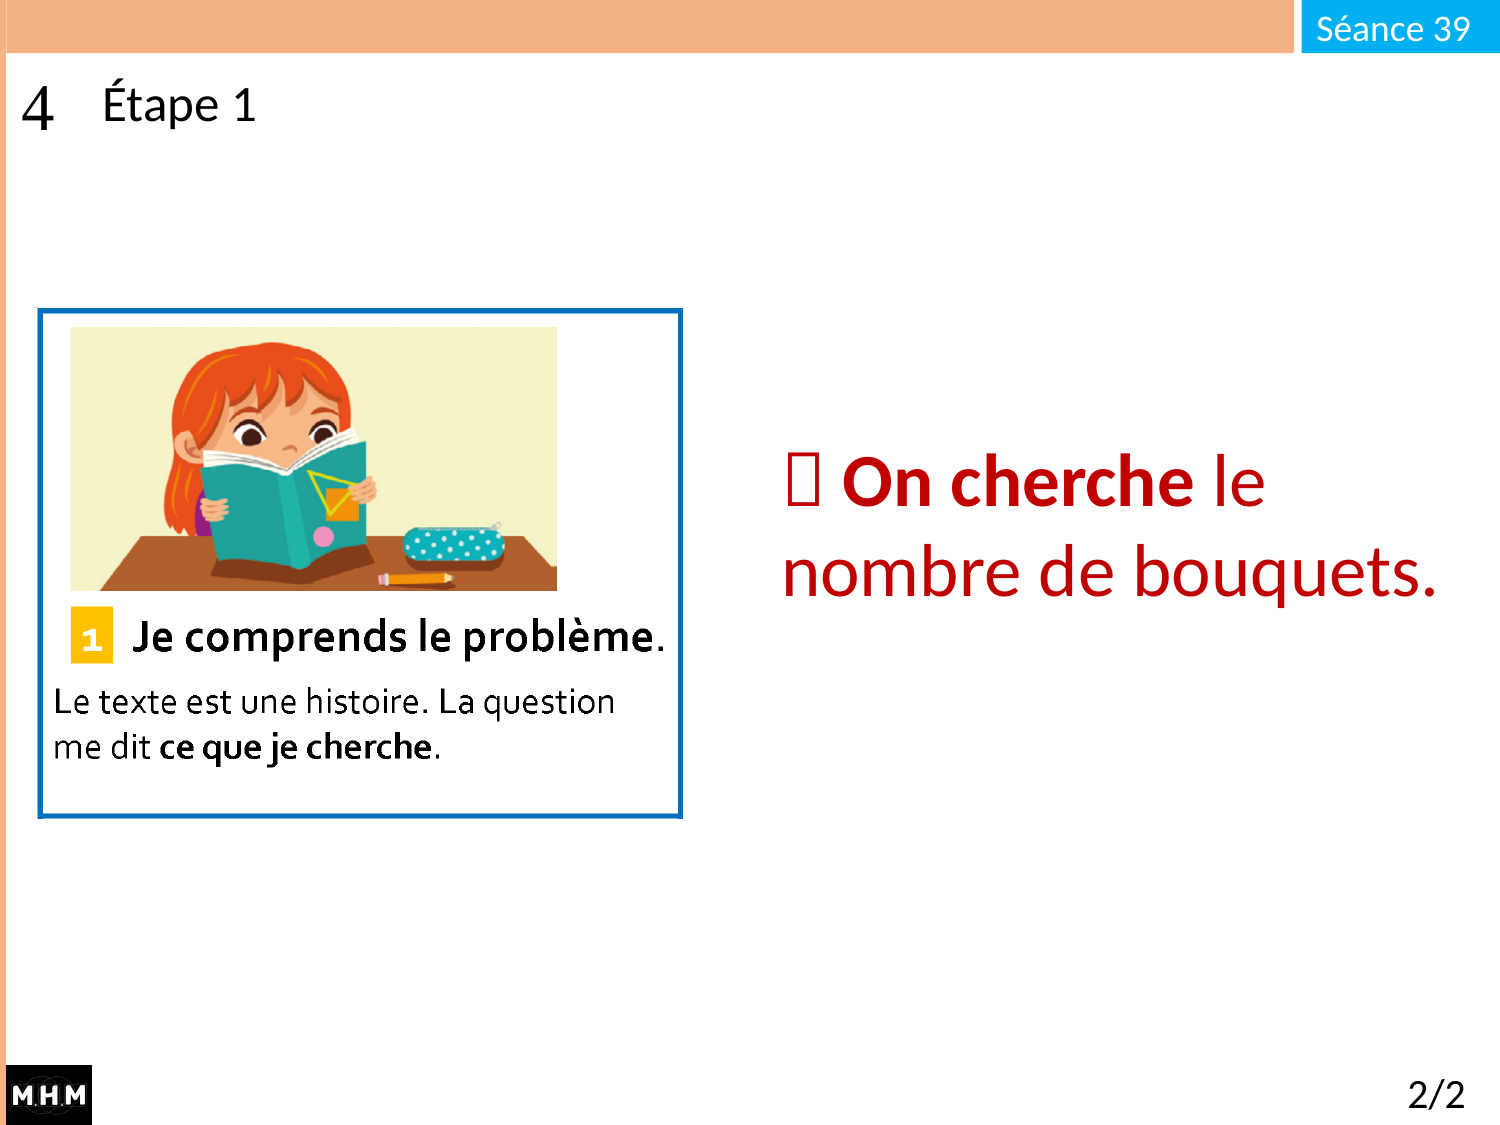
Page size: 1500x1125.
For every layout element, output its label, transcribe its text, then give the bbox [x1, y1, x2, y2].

title Étape 1 [87, 32, 1382, 140]
picture [34, 306, 684, 819]
list 2/2 [1373, 1064, 1500, 1125]
picture [6, 1065, 92, 1125]
text_box  On cherche le nombre de bouquets. [766, 424, 1476, 620]
